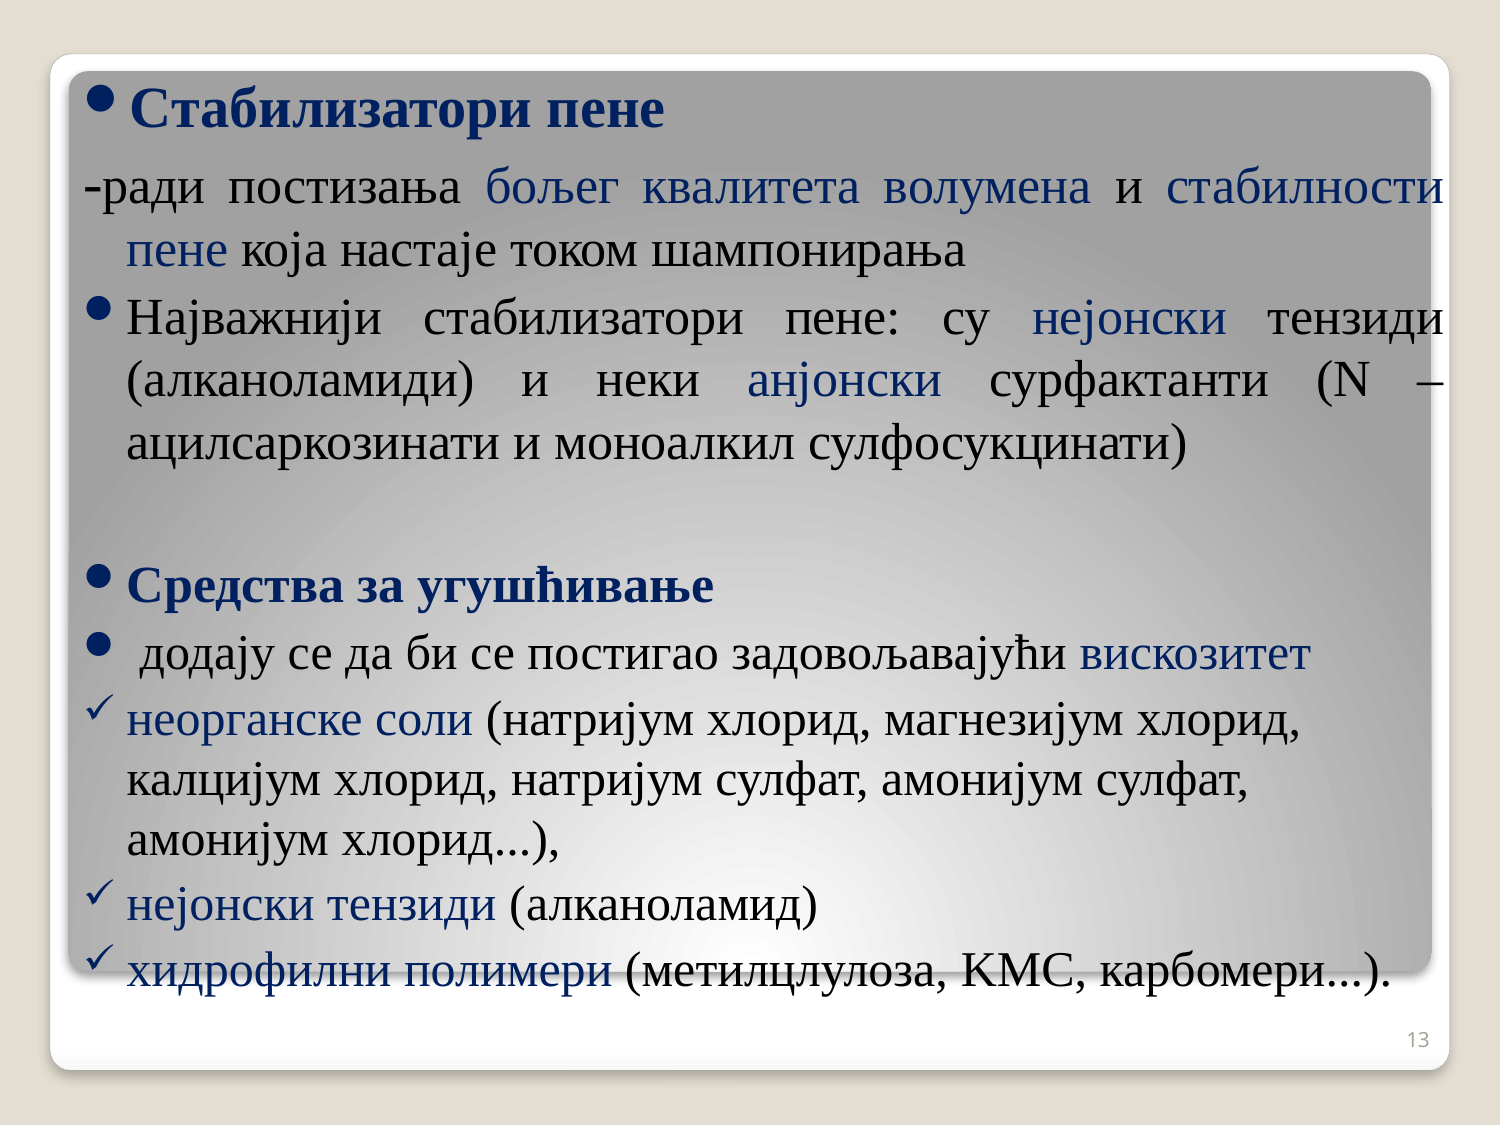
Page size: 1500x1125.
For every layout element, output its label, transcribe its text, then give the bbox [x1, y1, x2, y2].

slide_number 13 [1369, 1002, 1445, 1063]
list Стабилизатори пене -ради постизања бољег квалитета волумена и стабилности пене која настаје током шампонирања Најважнији стабилизатори пене: су нејонски тензиди (алканоламиди) и неки анјонски сурфактанти (N – ацилсаркозинати и моноалкил сулфосукцинати) Средства за угушћивање додају се да би се постигао задовољавајући вискозитет неорганске соли (натријум хлорид, магнезијум хлорид, калцијум хлорид, натријум сулфат, амонијум сулфат, амонијум хлорид...), нејонски тензиди (алканоламид) хидрофилни полимери (метилцлулоза, KMC, карбомери...). [53, 54, 1459, 1071]
